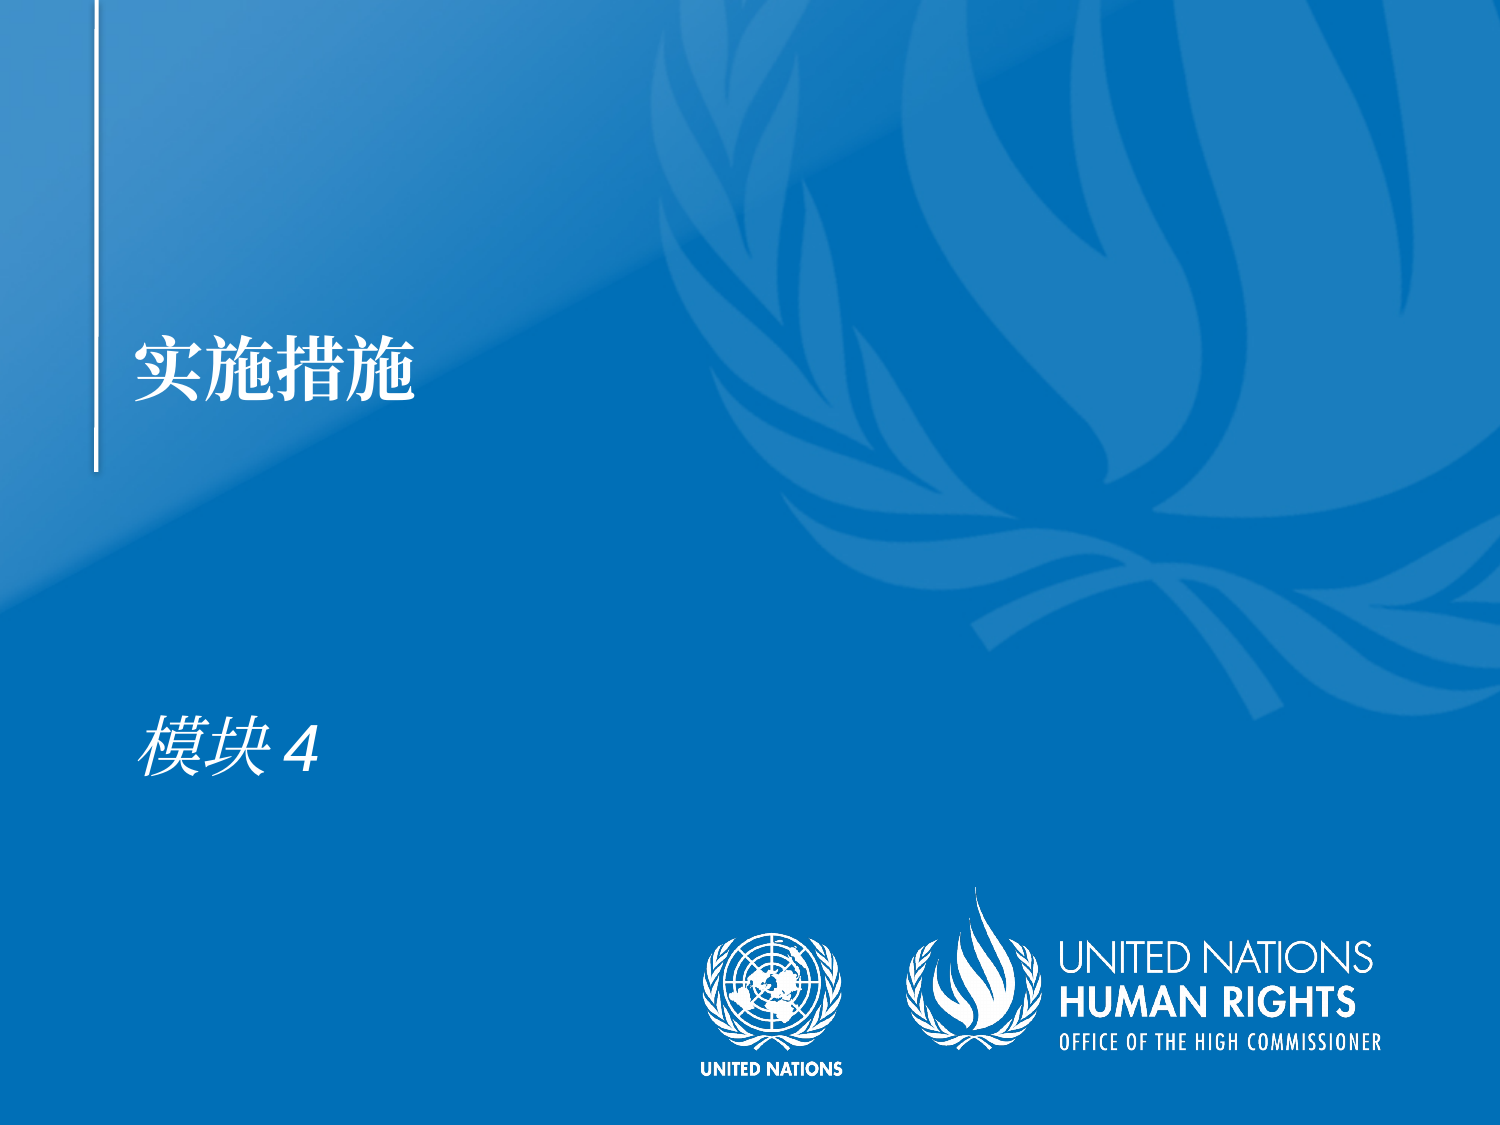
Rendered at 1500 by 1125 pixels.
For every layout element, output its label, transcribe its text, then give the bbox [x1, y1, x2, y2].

picture [0, 0, 1500, 1125]
title 实施措施 [118, 316, 1325, 506]
subtitle 模块4 [118, 696, 1200, 858]
